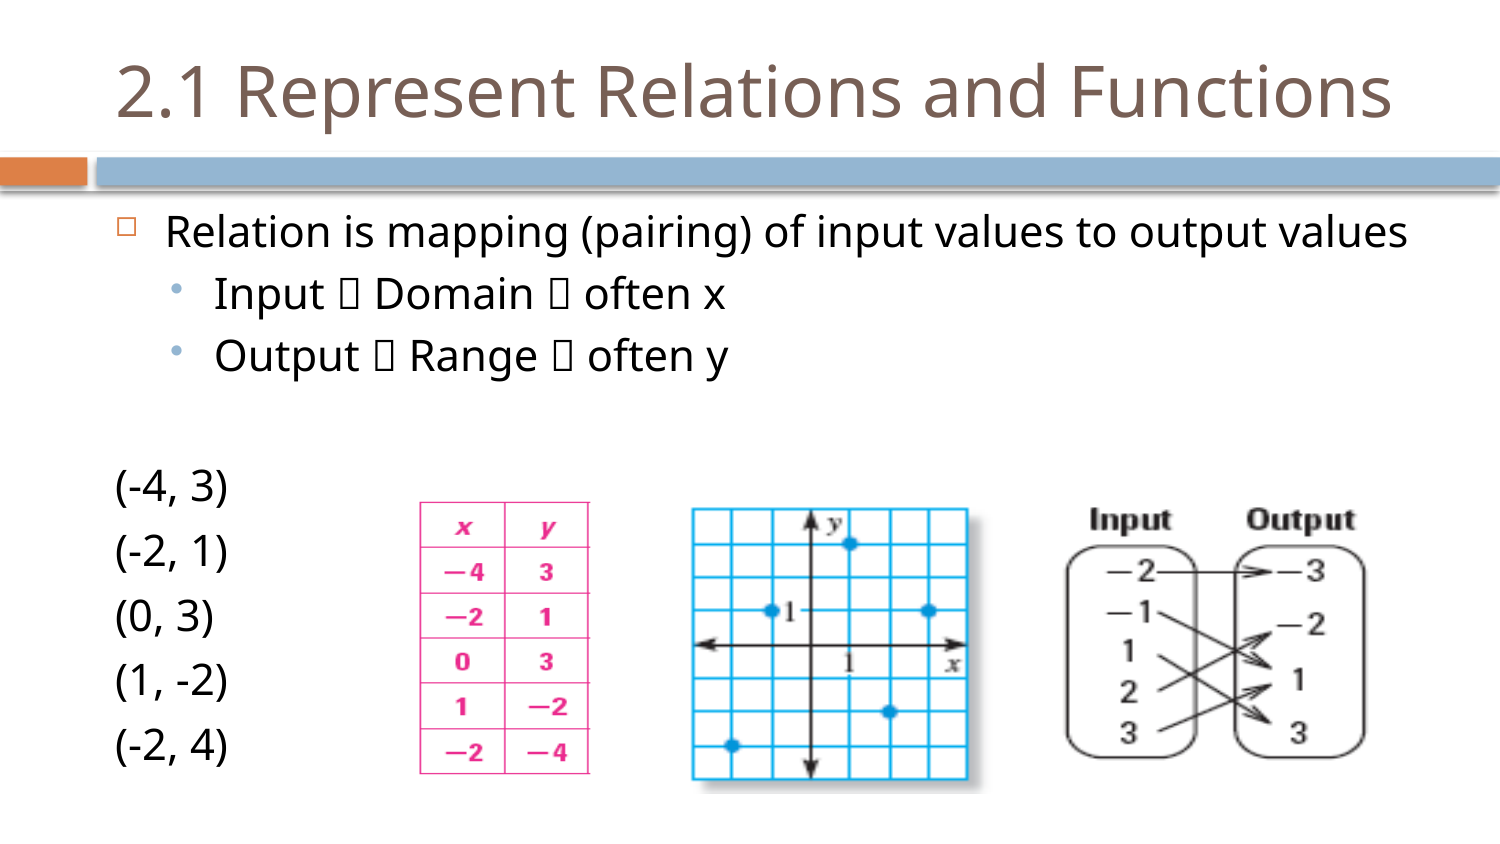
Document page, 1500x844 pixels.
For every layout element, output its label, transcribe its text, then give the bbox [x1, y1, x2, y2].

picture [1037, 505, 1388, 765]
list Relation is mapping (pairing) of input values to output values Input  Domain  often x Output  Range  often y (-4, 3) (-2, 1) (0, 3) (1, -2) (-2, 4) [100, 196, 1438, 816]
picture [412, 496, 601, 779]
picture [674, 496, 993, 795]
title 2.1 Represent Relations and Functions [100, 28, 1438, 150]
